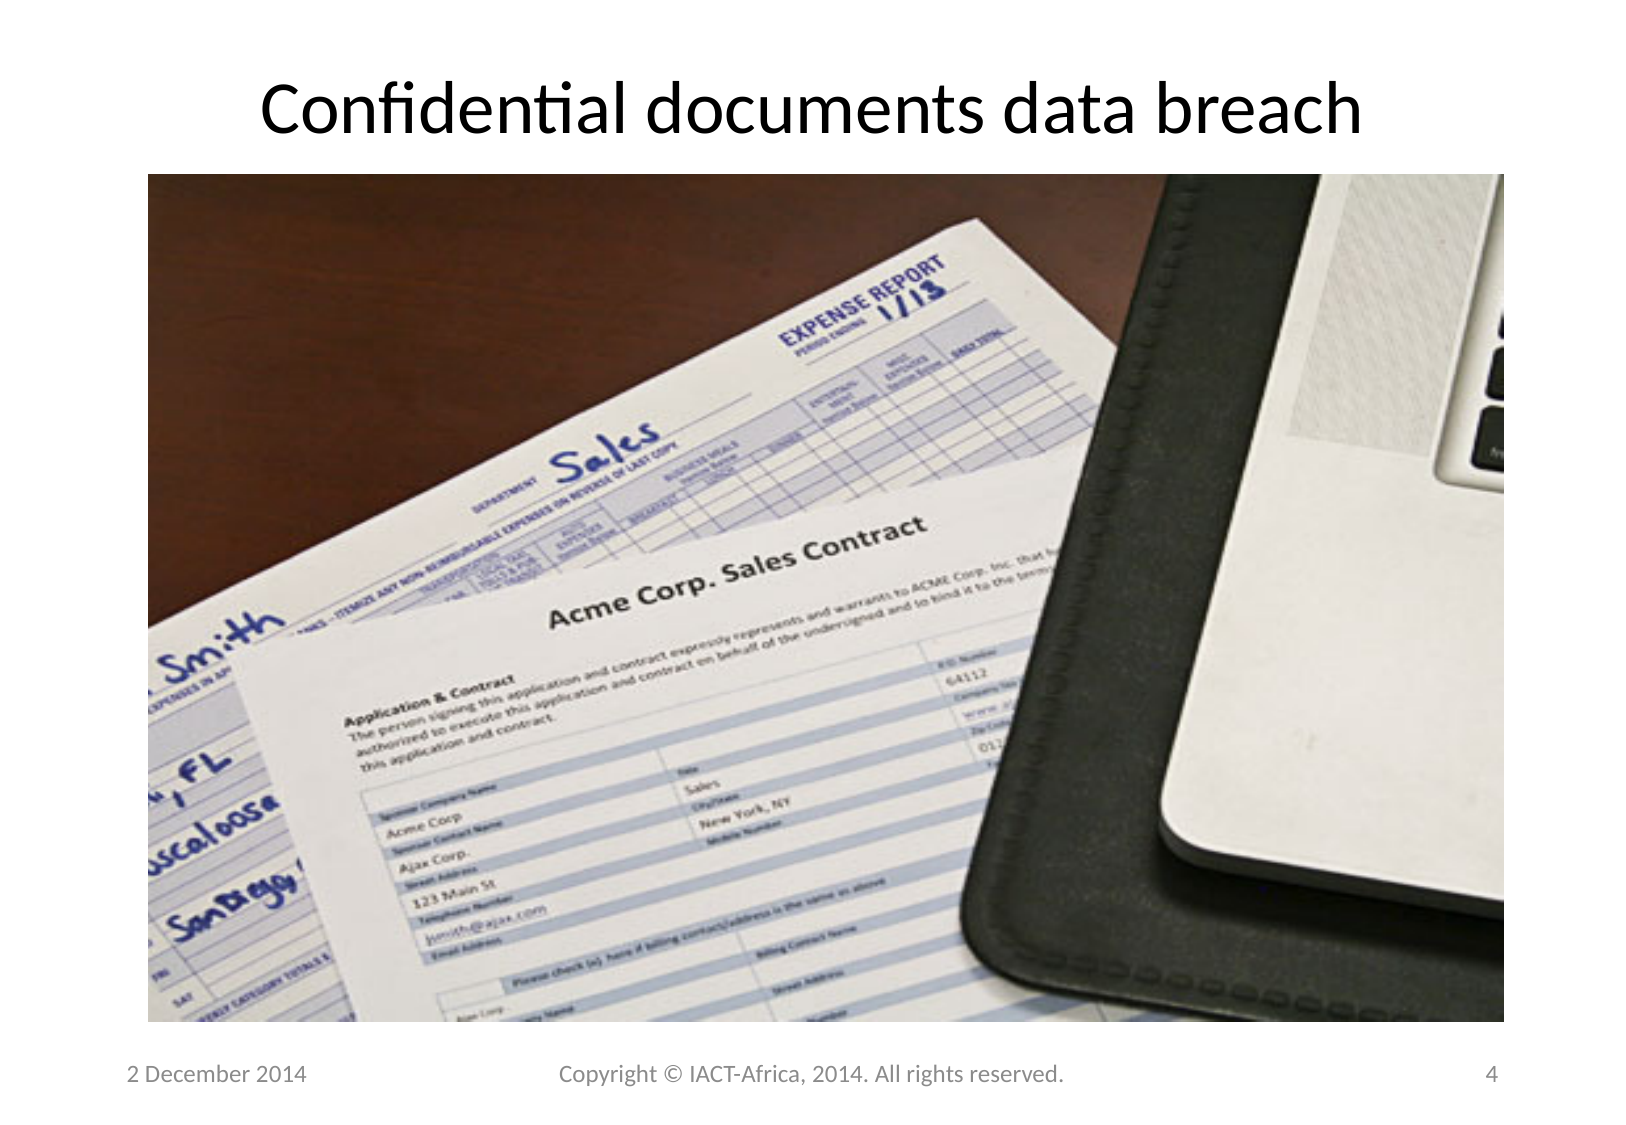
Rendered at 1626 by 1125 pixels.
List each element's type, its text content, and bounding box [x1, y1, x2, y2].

title Confidential documents data breach [111, 0, 1514, 219]
picture [148, 174, 1504, 1022]
footer Copyright © IACT-Africa, 2014. All rights reserved. [538, 1042, 1087, 1103]
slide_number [111, 1042, 478, 1103]
slide_number 4 [1147, 1042, 1514, 1103]
